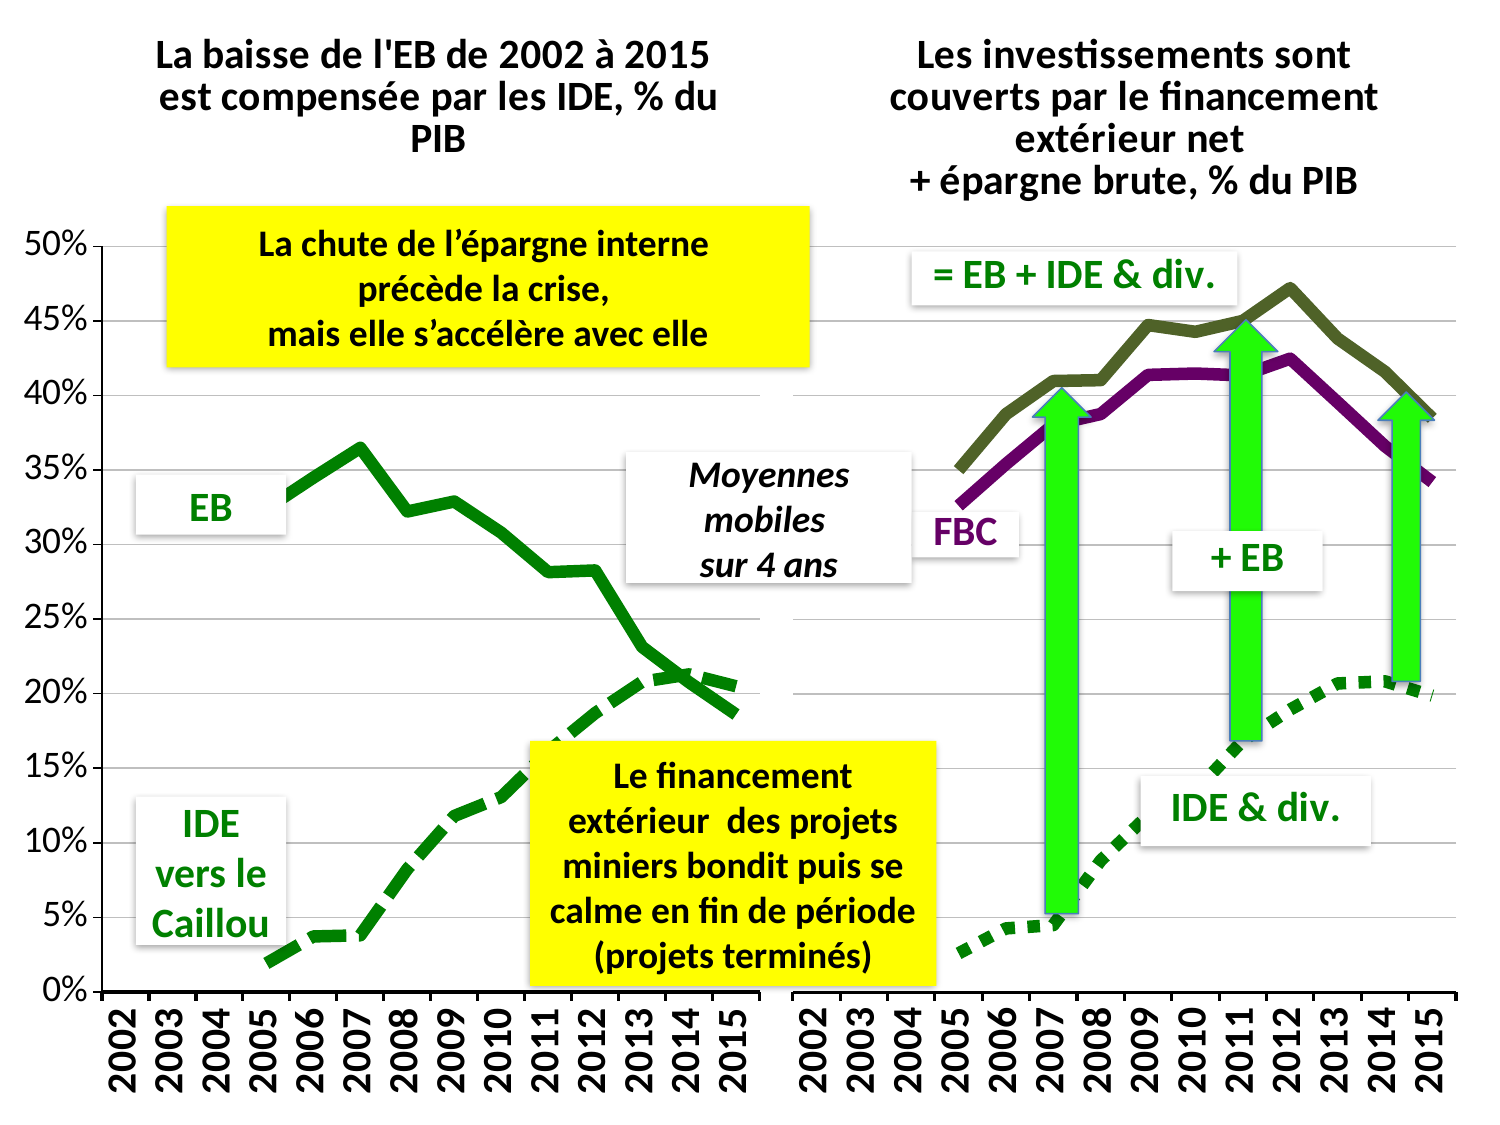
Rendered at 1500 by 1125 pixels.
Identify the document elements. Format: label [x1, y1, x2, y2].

chart [23, 24, 1466, 1108]
